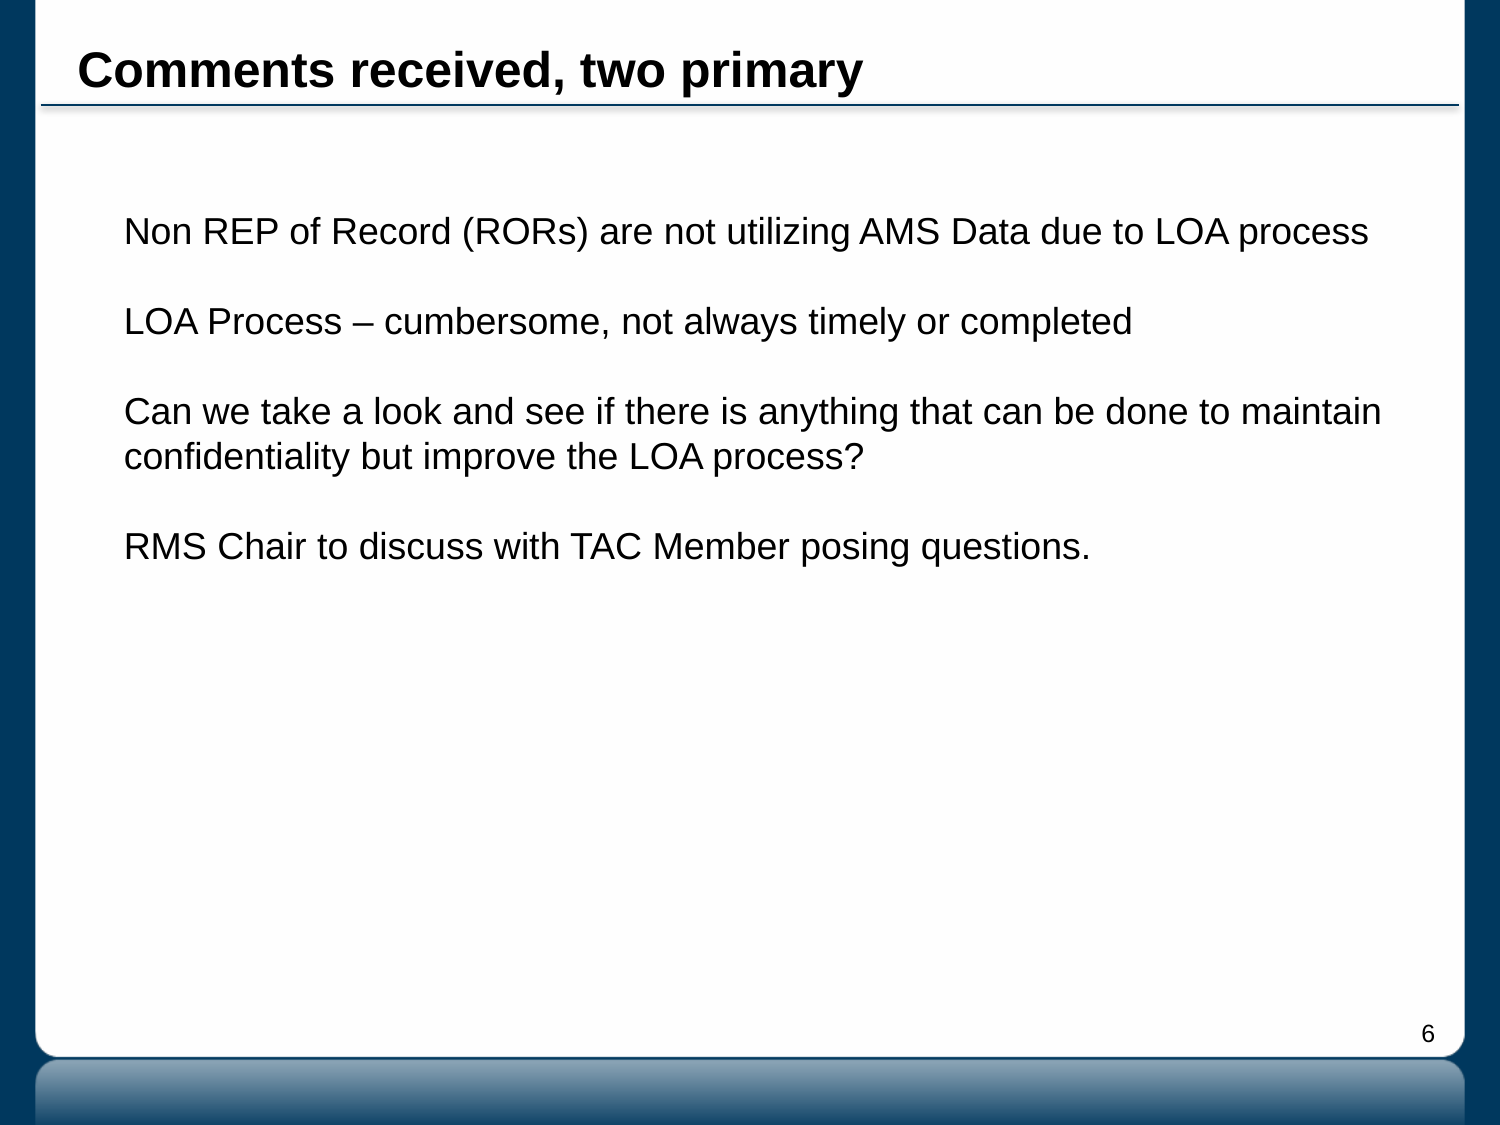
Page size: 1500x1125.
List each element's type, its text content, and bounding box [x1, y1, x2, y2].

text_box Non REP of Record (RORs) are not utilizing AMS Data due to LOA process LOA Process – cumbersome, not always timely or completed Can we take a look and see if there is anything that can be done to maintain confidentiality but improve the LOA process? RMS Chair to discuss with TAC Member posing questions. [108, 199, 1408, 665]
title Comments received, two primary [62, 29, 1450, 106]
picture [35, 0, 1465, 1125]
